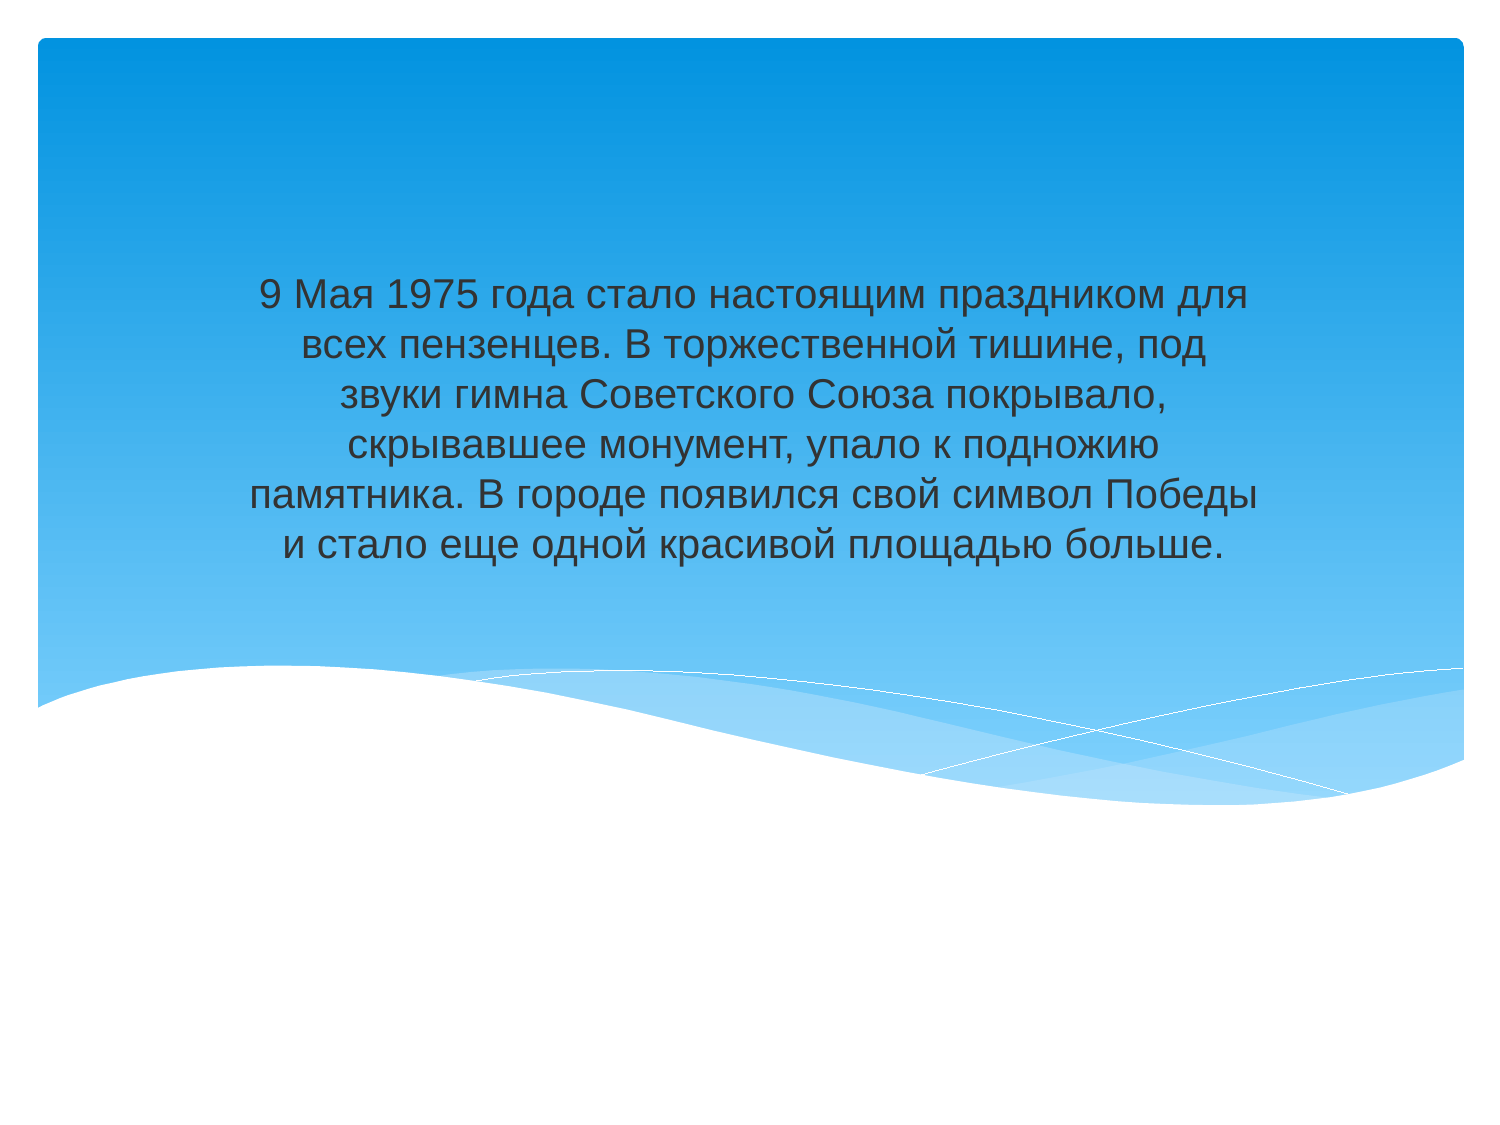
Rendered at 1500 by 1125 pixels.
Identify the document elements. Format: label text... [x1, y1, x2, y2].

list 9 Мая 1975 года стало настоящим праздником для всех пензенцев. В торжественной тишине, под звуки гимна Советского Союза покрывало, скрывавшее монумент, упало к подножию памятника. В городе появился свой символ Победы и стало еще одной красивой площадью больше. [230, 125, 1278, 575]
